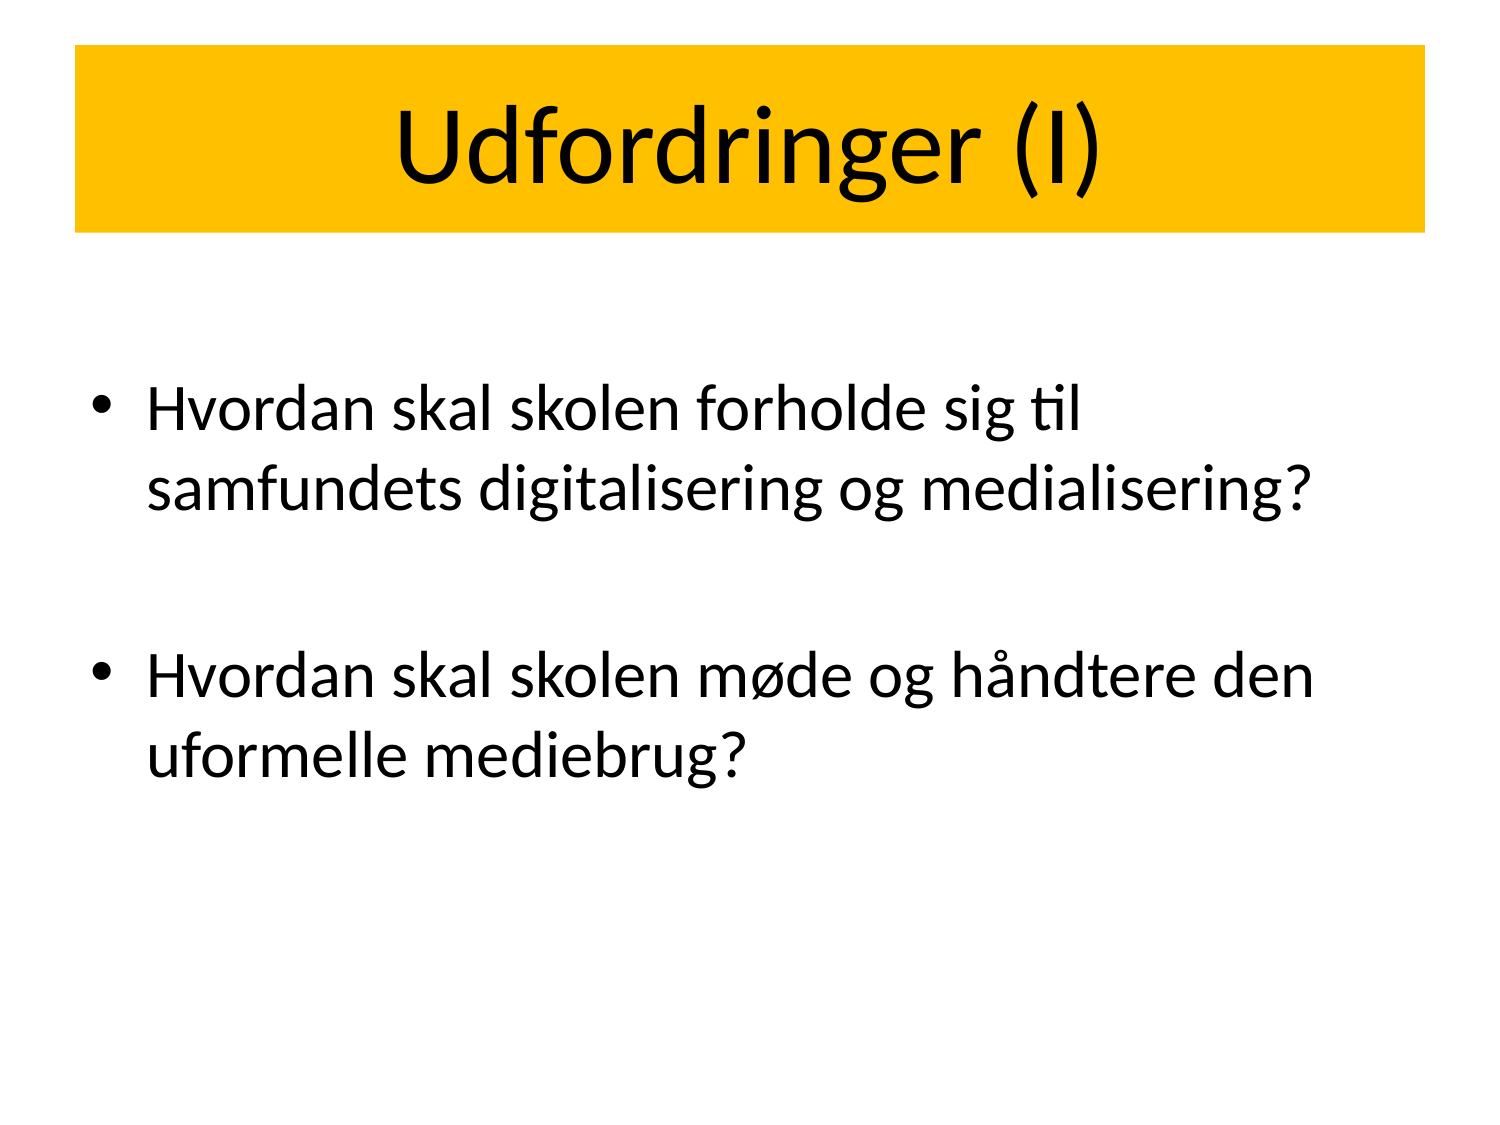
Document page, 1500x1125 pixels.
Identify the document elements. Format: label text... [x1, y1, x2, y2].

title Udfordringer (I) [75, 45, 1425, 233]
list Hvordan skal skolen forholde sig til samfundets digitalisering og medialisering? Hvordan skal skolen møde og håndtere den uformelle mediebrug? [75, 262, 1425, 1005]
